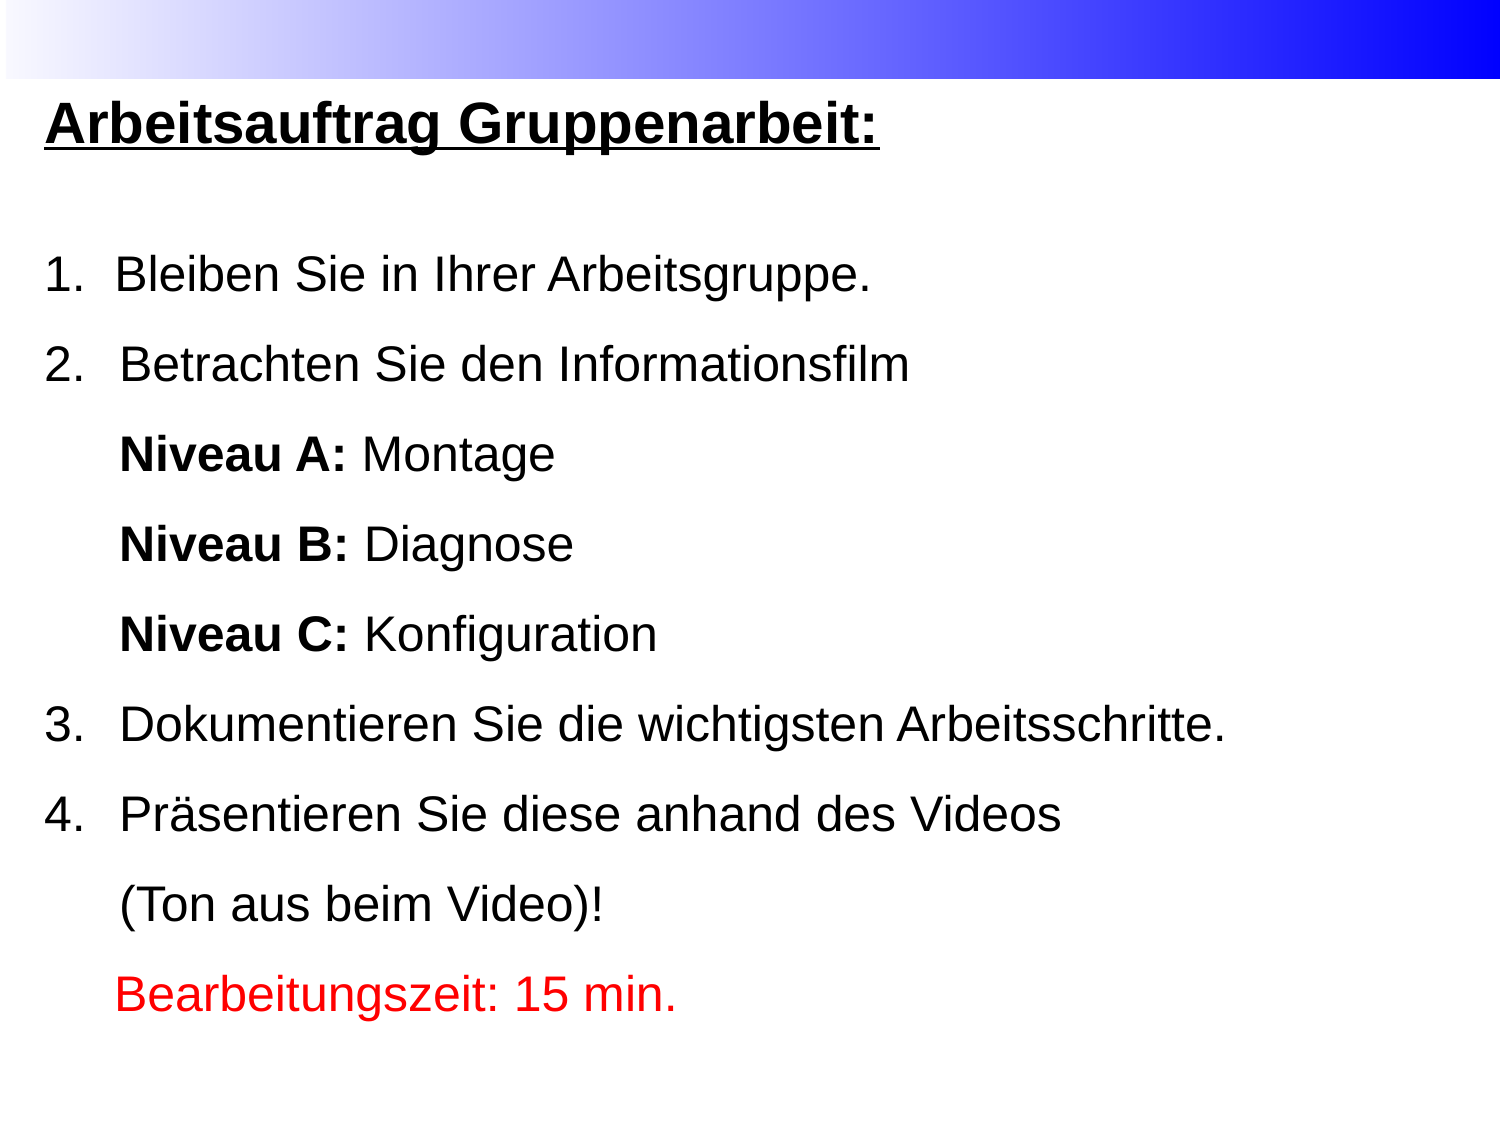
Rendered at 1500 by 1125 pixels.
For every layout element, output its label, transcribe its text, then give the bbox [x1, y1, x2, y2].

text_box Arbeitsauftrag Gruppenarbeit: [29, 78, 1471, 233]
text_box Bleiben Sie in Ihrer Arbeitsgruppe. Betrachten Sie den Informationsfilm Niveau A: Montage Niveau B: Diagnose Niveau C: Konfiguration Dokumentieren Sie die wichtigsten Arbeitsschritte. Präsentieren Sie diese anhand des Videos (Ton aus beim Video)! Bearbeitungszeit: 15 min. [29, 233, 1400, 1120]
